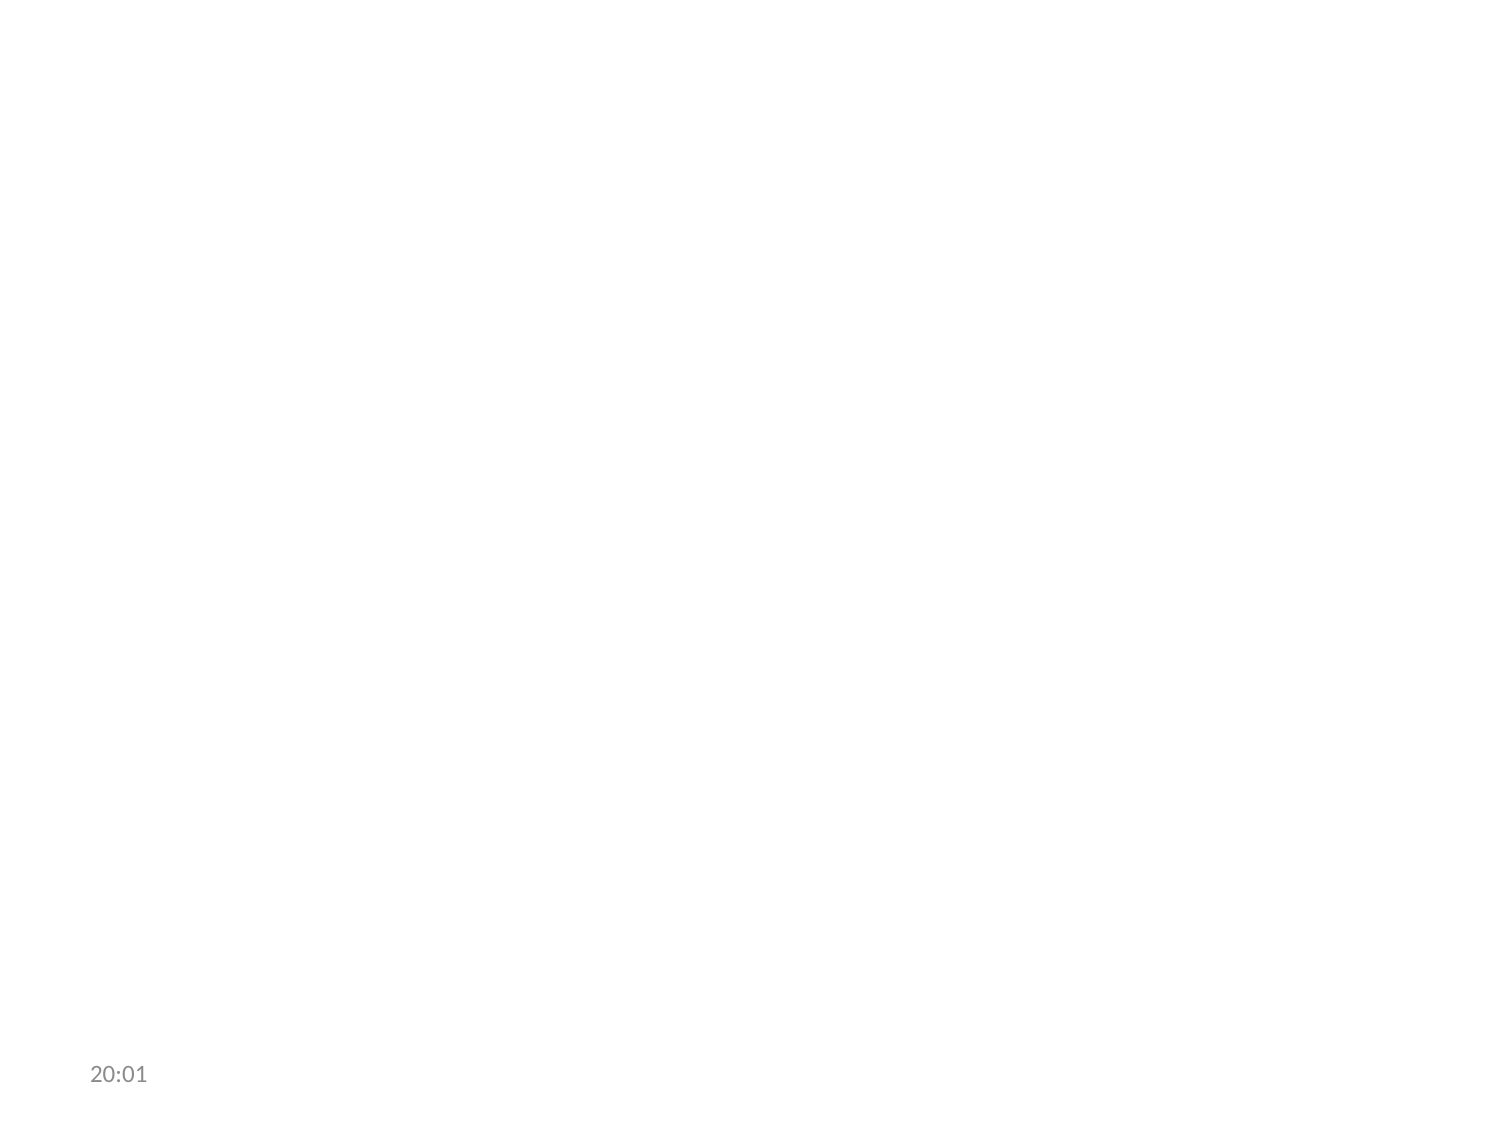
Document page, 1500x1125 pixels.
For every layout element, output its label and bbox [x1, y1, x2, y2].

slide_number [75, 1042, 425, 1103]
